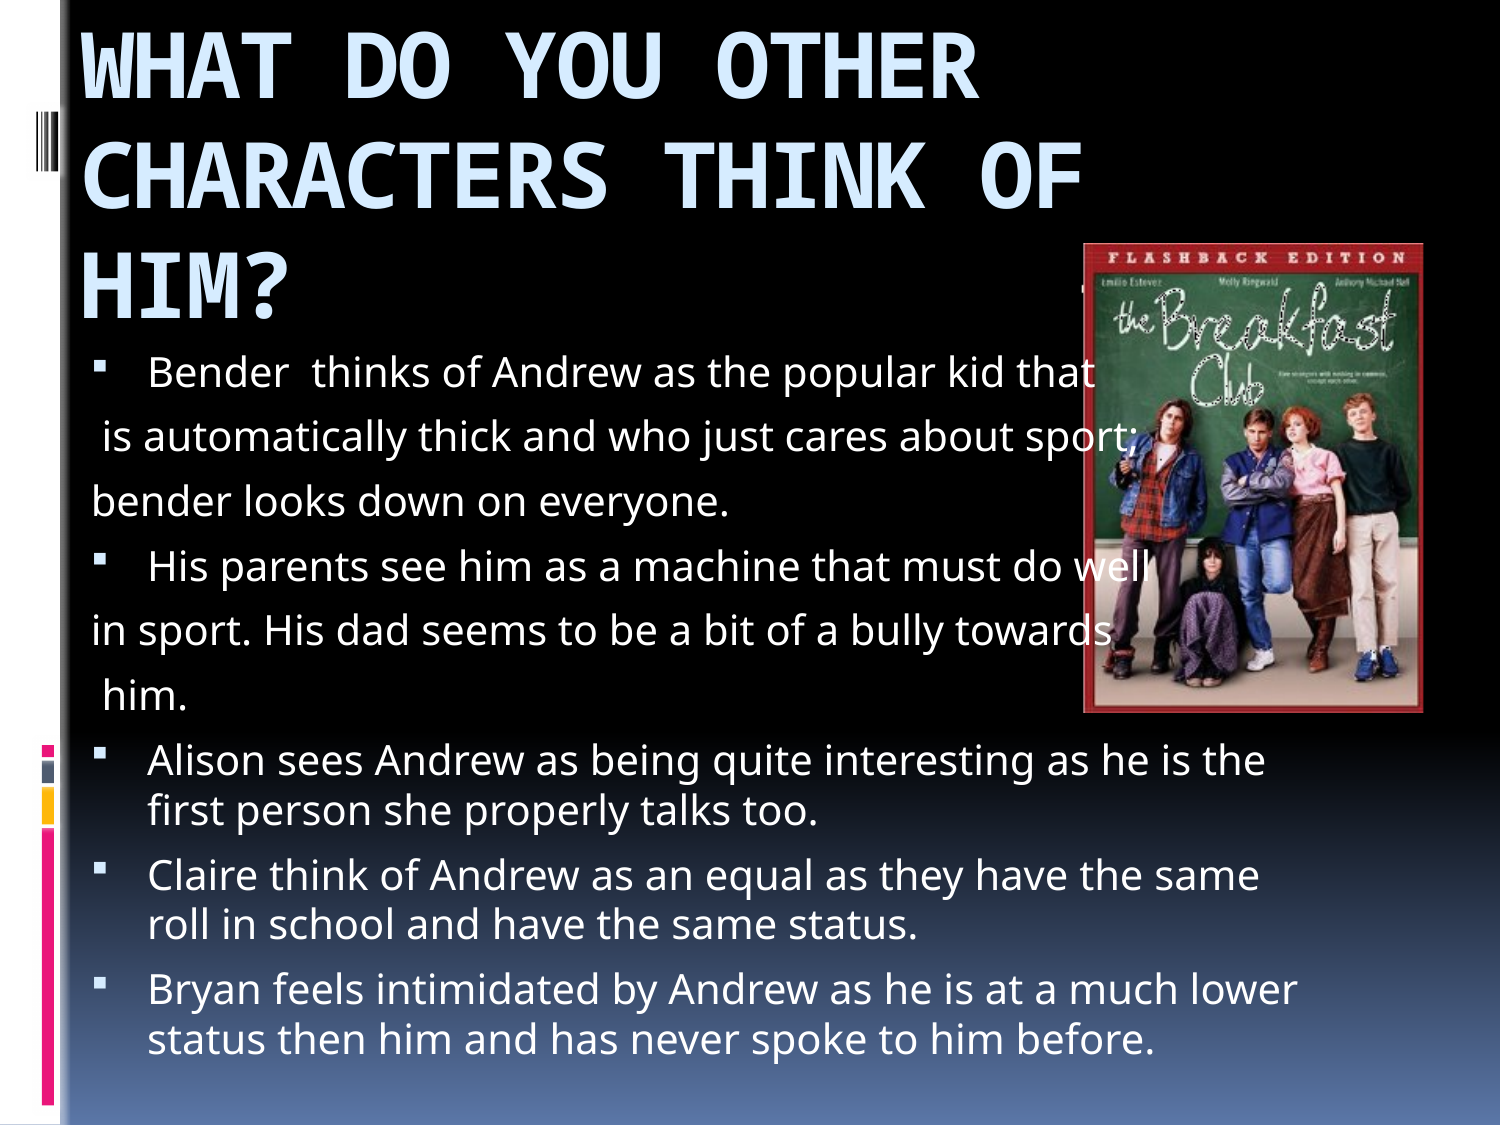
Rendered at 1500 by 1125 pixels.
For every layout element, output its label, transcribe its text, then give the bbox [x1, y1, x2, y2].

list Bender thinks of Andrew as the popular kid that is automatically thick and who just cares about sport; bender looks down on everyone. His parents see him as a machine that must do well in sport. His dad seems to be a bit of a bully towards him. Alison sees Andrew as being quite interesting as he is the first person she properly talks too. Claire think of Andrew as an equal as they have the same roll in school and have the same status. Bryan feels intimidated by Andrew as he is at a much lower status then him and has never spoke to him before. [64, 338, 1340, 1089]
title WHAT DO YOU OTHER CHARACTERS THINK OF HIM? [65, 0, 1341, 150]
picture [1080, 243, 1424, 713]
